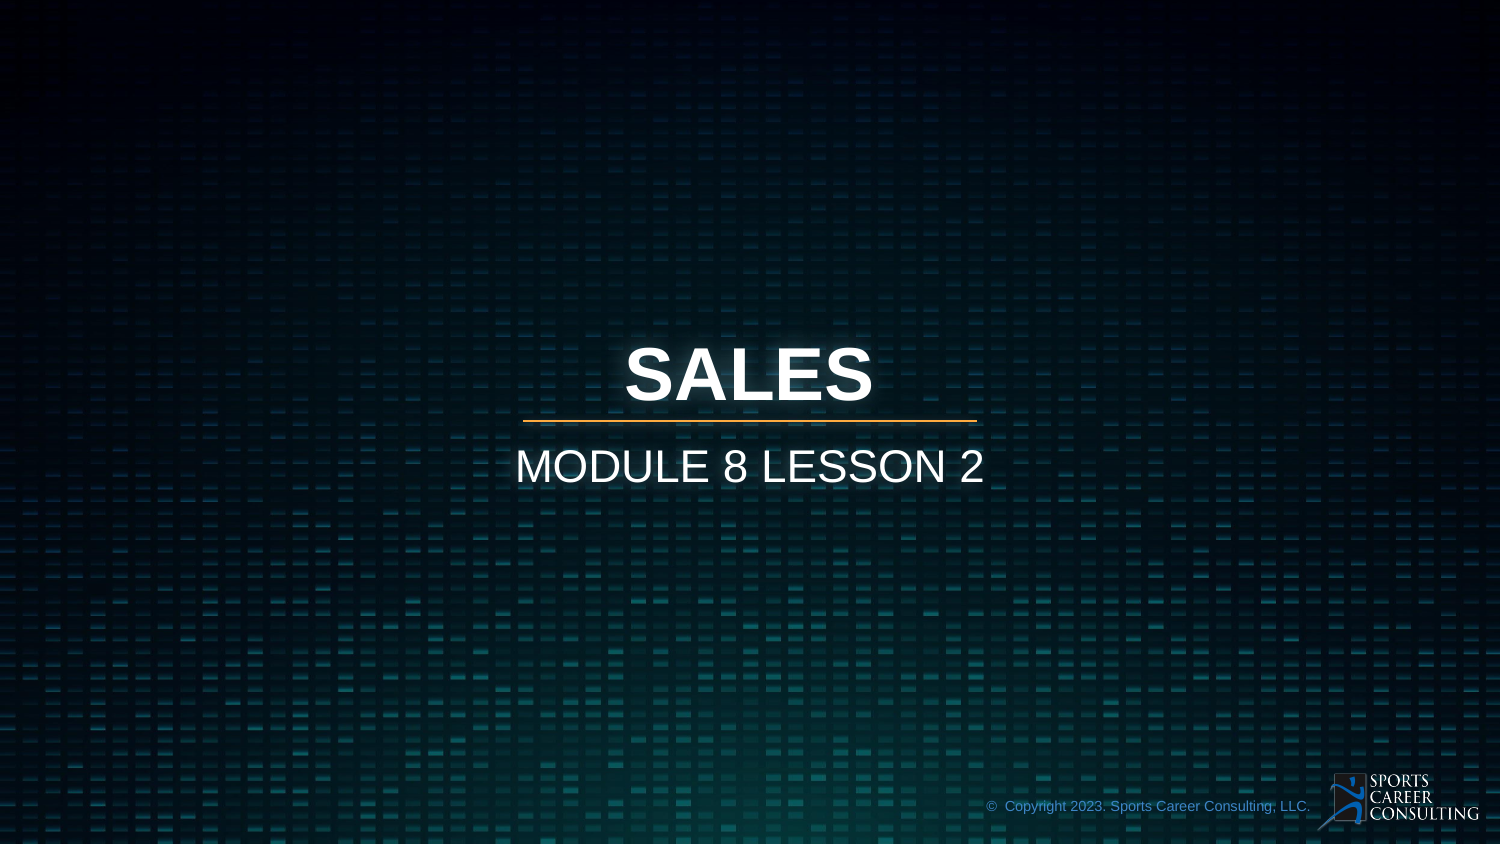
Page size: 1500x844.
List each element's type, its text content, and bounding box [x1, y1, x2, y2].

title SALES [296, 324, 1204, 431]
title MODULE 8 LESSON 2 [482, 430, 1018, 507]
text_box © Copyright 2023. Sports Career Consulting, LLC. [914, 769, 1326, 832]
picture [0, 0, 1500, 844]
